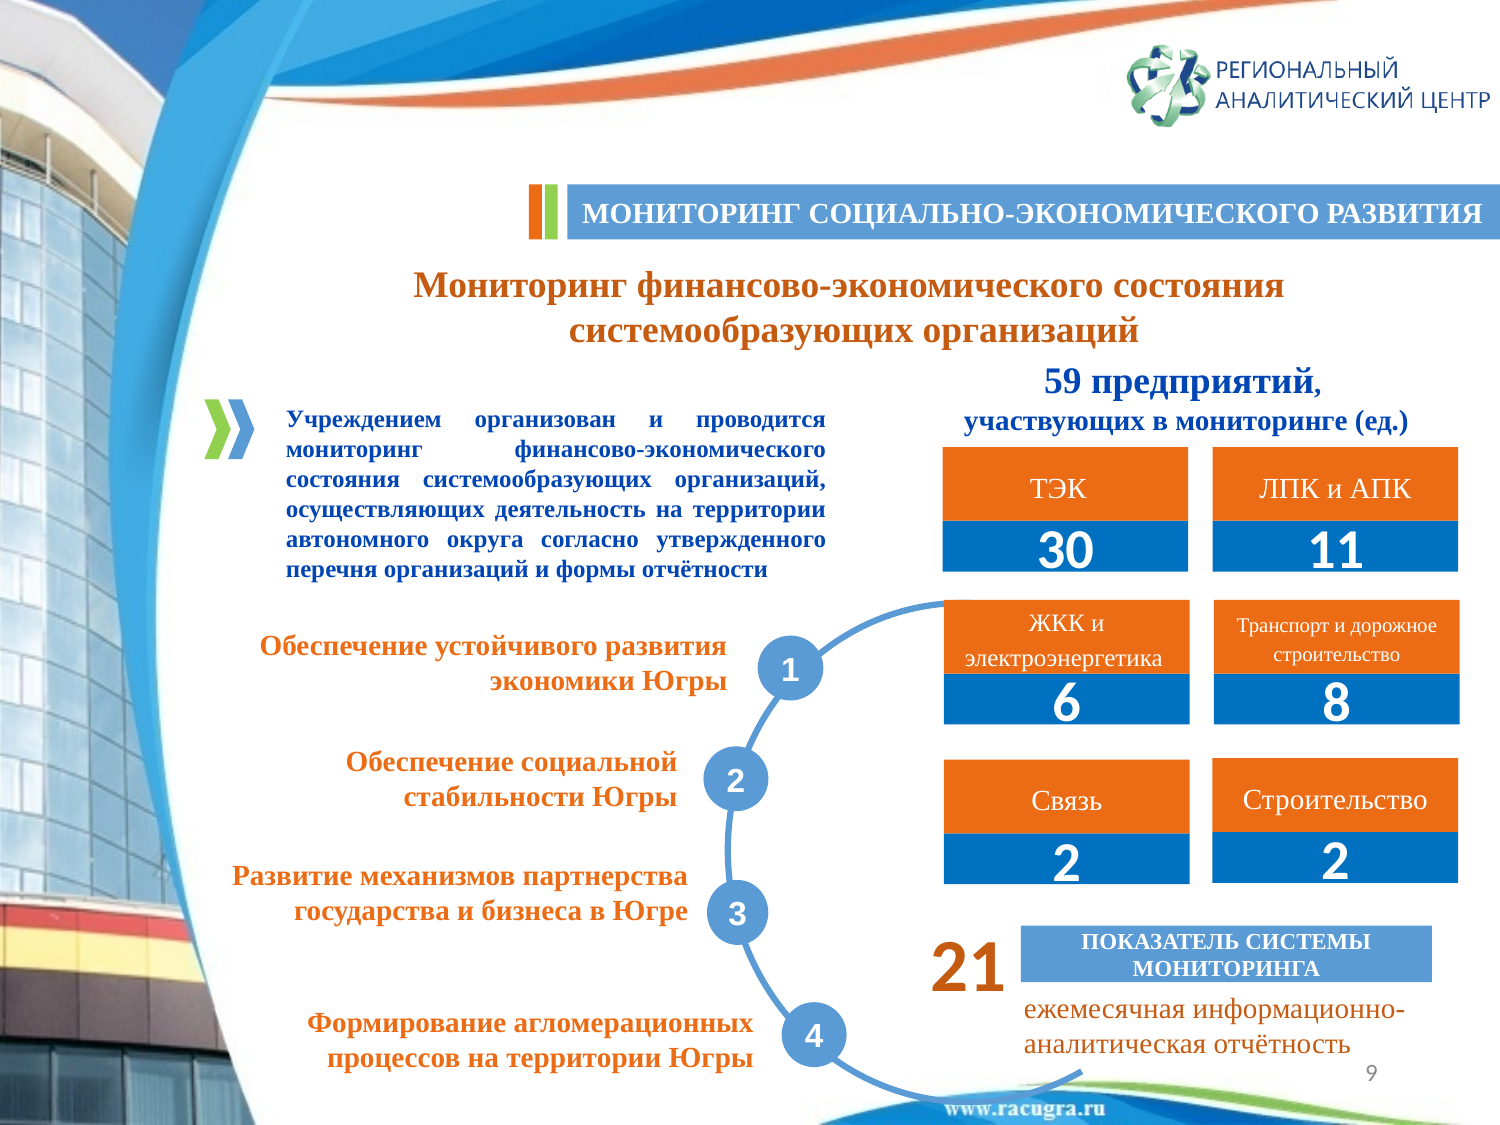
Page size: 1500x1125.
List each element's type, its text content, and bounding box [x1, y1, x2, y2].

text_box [943, 759, 1190, 885]
text_box 4 [781, 1002, 847, 1068]
text_box Учреждением организован и проводится мониторинг финансово-экономического состояния системообразующих организаций, осуществляющих деятельность на территории автономного округа согласно утвержденного перечня организаций и формы отчётности [270, 395, 842, 590]
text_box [897, 907, 1042, 1039]
text_box 1 [757, 635, 824, 701]
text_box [942, 446, 1189, 572]
text_box Мониторинг финансово-экономического состояния системообразующих организаций [208, 252, 1500, 358]
text_box ПОКАЗАТЕЛЬ СИСТЕМЫ МОНИТОРИНГА [1042, 925, 1433, 983]
text_box Формирование агломерационных процессов на территории Югры [282, 996, 769, 1081]
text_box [1213, 599, 1460, 725]
text_box [727, 603, 1055, 1103]
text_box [1212, 758, 1459, 883]
text_box Развитие механизмов партнерства государства и бизнеса в Югре [145, 849, 704, 934]
text_box Обеспечение социальной стабильности Югры [206, 735, 693, 820]
slide_number 9 [1055, 1067, 1393, 1102]
text_box ежемесячная информационно- аналитическая отчётность [1009, 982, 1421, 1067]
text_box 2 [703, 746, 769, 812]
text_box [1212, 446, 1459, 572]
text_box 59 предприятий, участвующих в мониторинге (ед.) [949, 348, 1424, 444]
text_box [528, 184, 1500, 240]
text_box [943, 599, 1190, 725]
text_box Обеспечение устойчивого развития экономики Югры [163, 618, 743, 704]
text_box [205, 400, 254, 459]
text_box 3 [706, 879, 769, 945]
picture [0, 0, 1500, 1125]
